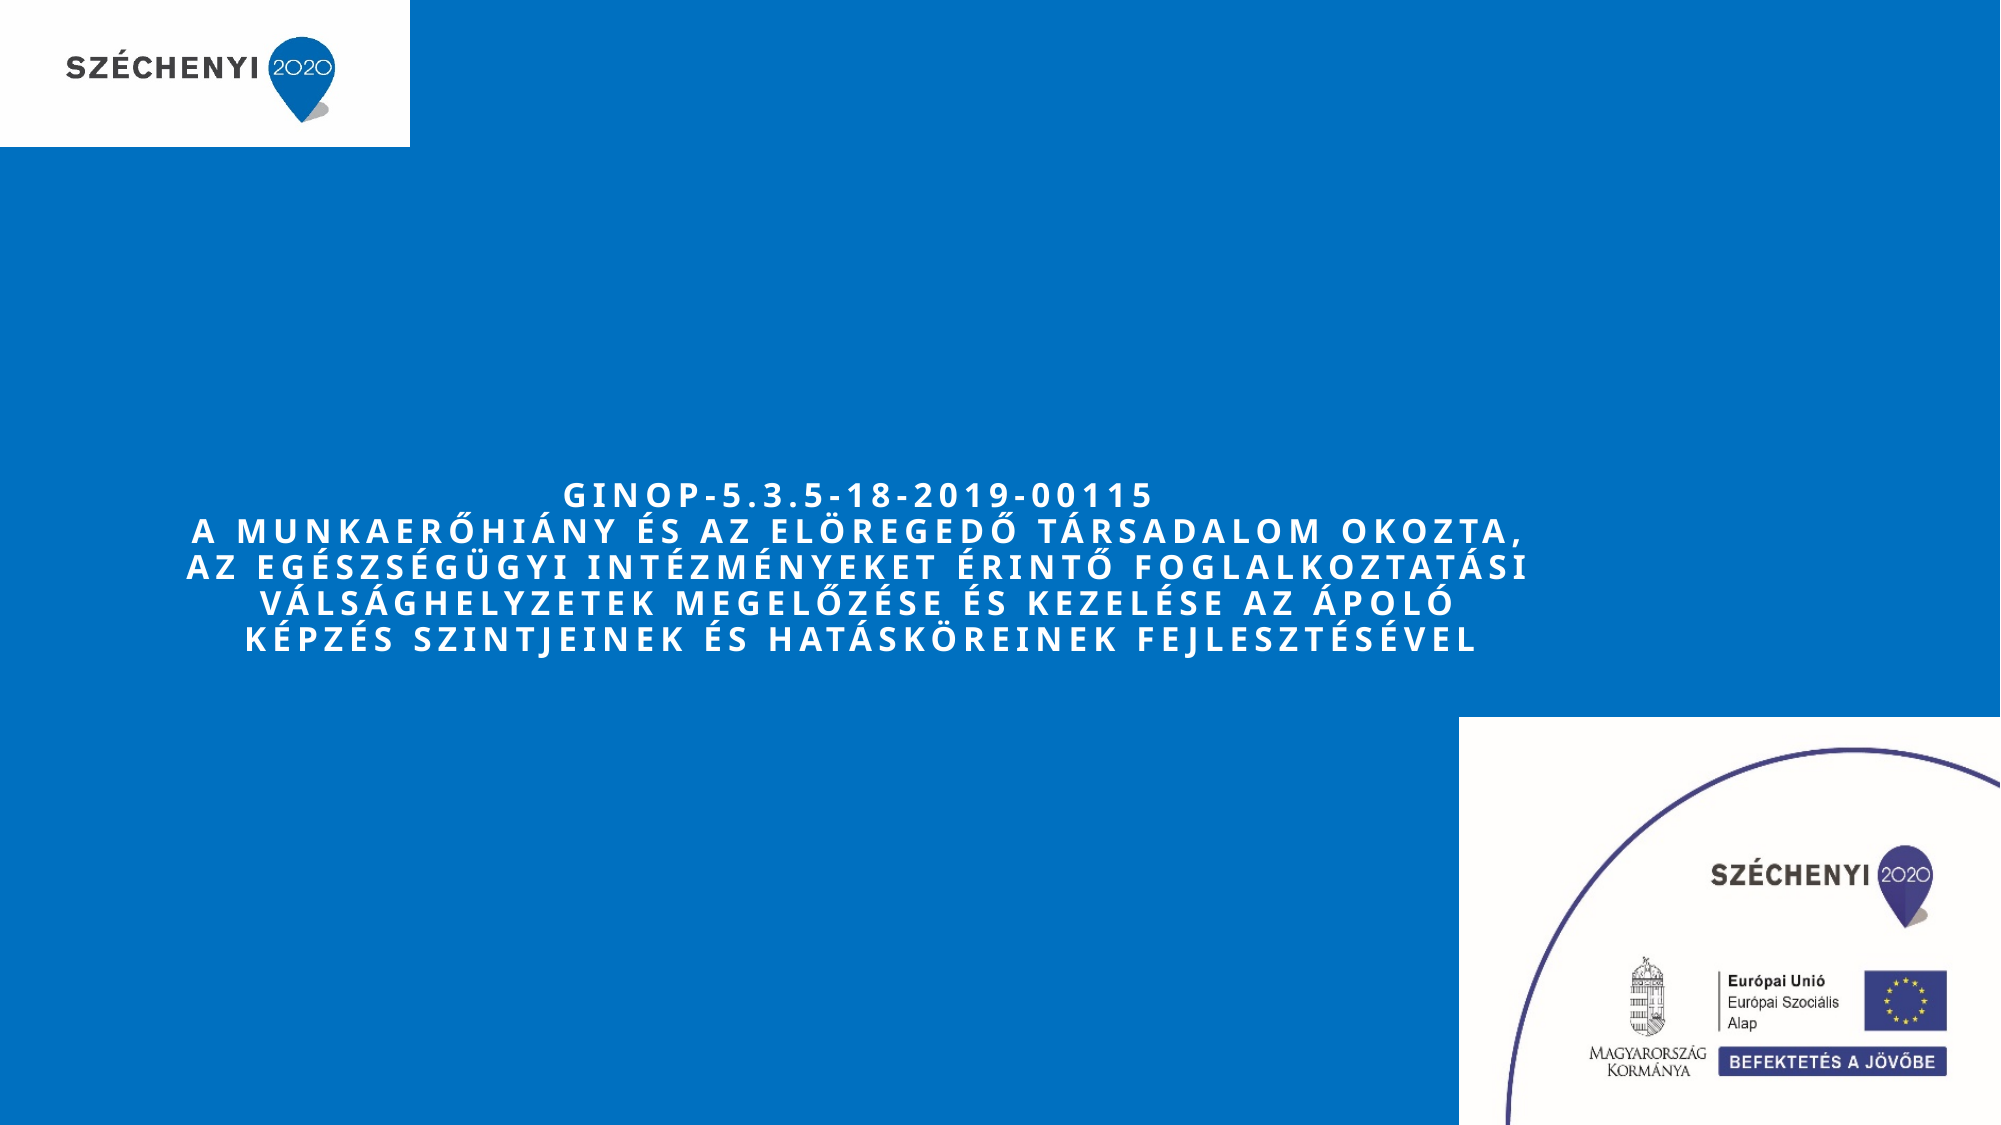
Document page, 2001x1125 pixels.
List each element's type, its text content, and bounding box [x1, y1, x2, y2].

title GINOP-5.3.5-18-2019-00115 A munkaerőhiány és az elöregedő társadalom okozta, az egészségügyi intézményeket érintő foglalkoztatási válsághelyzetek megelőzése és kezelése az ápoló képzés szintjeinek és hatásköreinek fejlesztésével [160, 418, 1561, 667]
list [0, 0, 410, 147]
picture [1459, 717, 2000, 1125]
